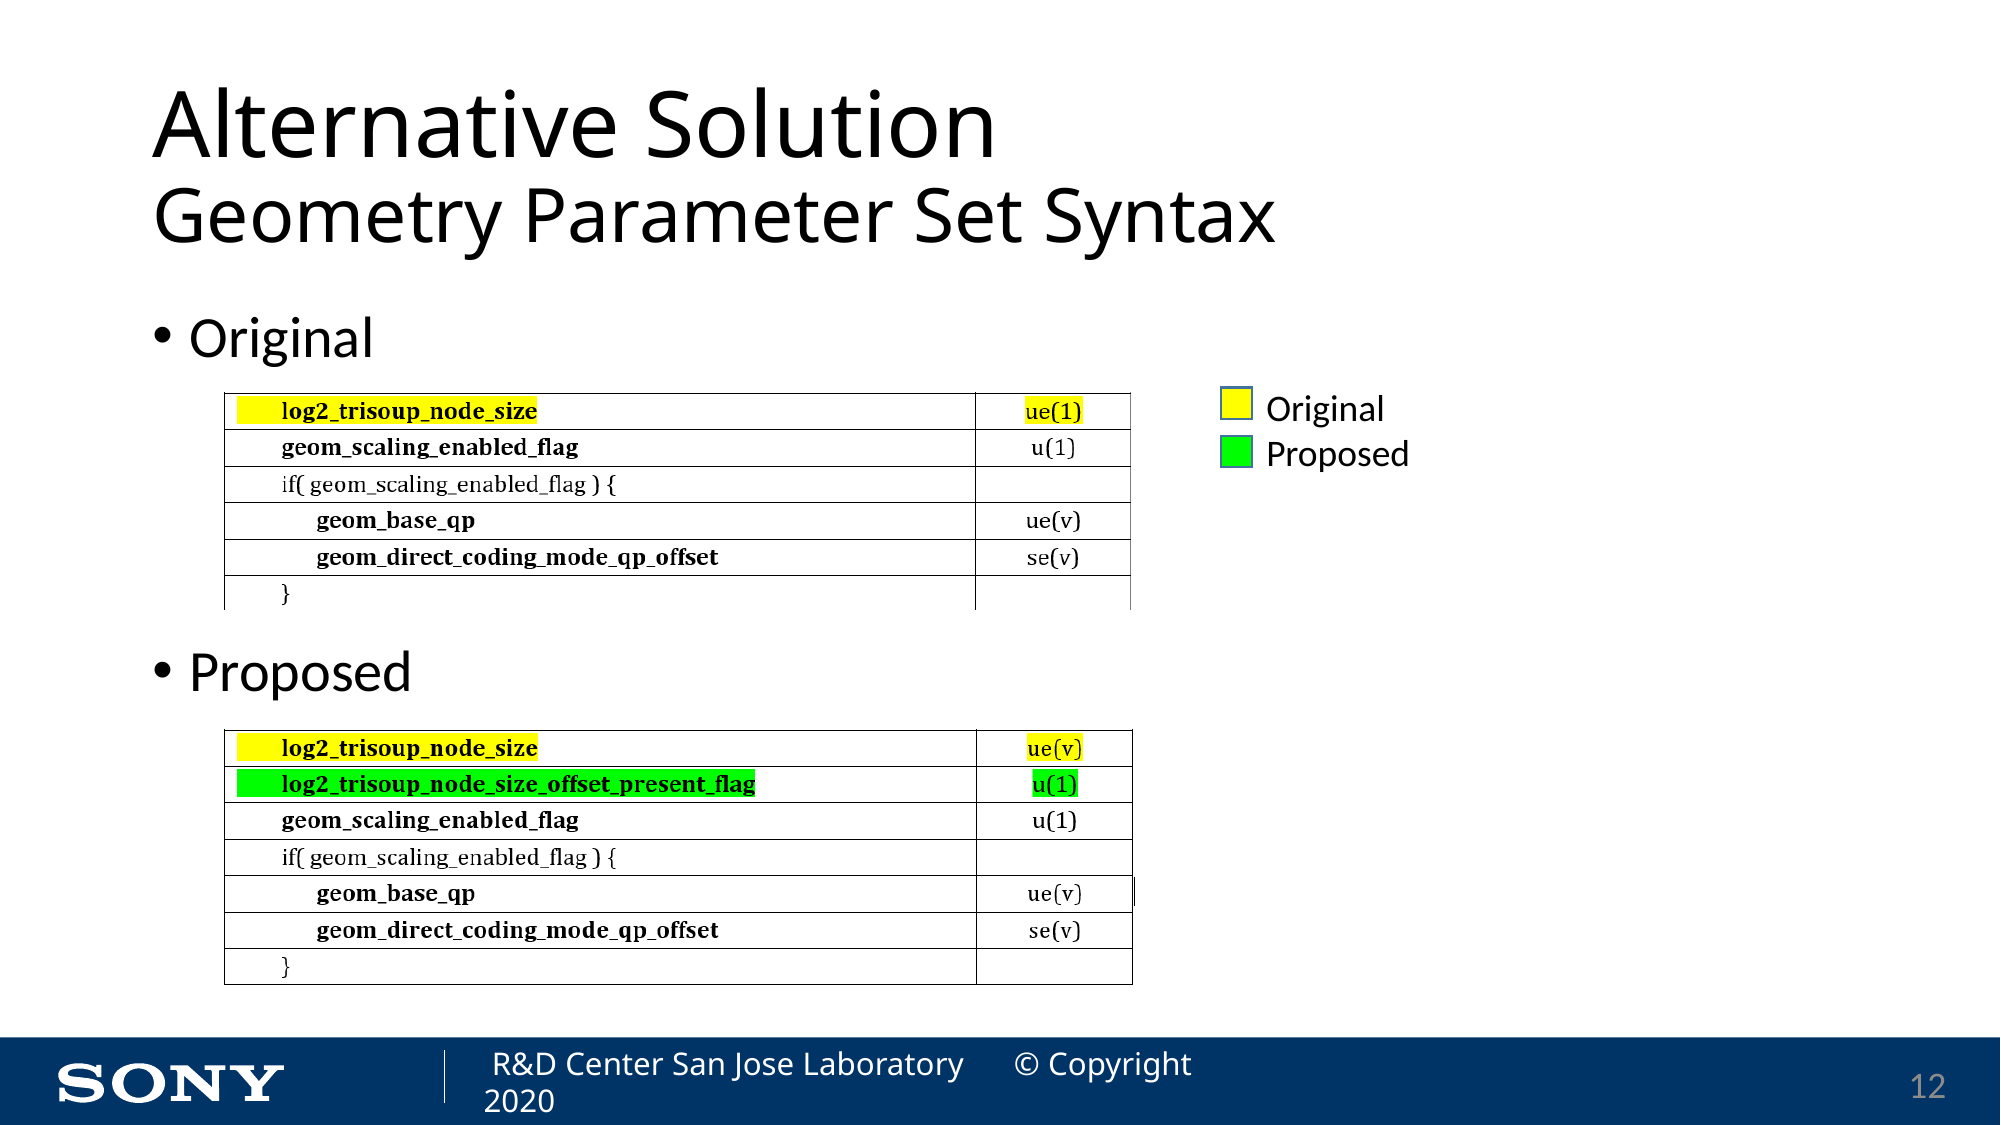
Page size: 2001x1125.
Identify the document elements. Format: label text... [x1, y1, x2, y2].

text_box Original Proposed [1217, 376, 1426, 481]
text_box [1220, 435, 1253, 468]
slide_number 12 [1511, 1053, 1962, 1114]
picture [216, 729, 1138, 985]
list Original Proposed [137, 299, 1863, 1014]
title Alternative Solution Geometry Parameter Set Syntax [137, 59, 1863, 278]
text_box [1220, 386, 1253, 420]
picture [216, 392, 1142, 610]
